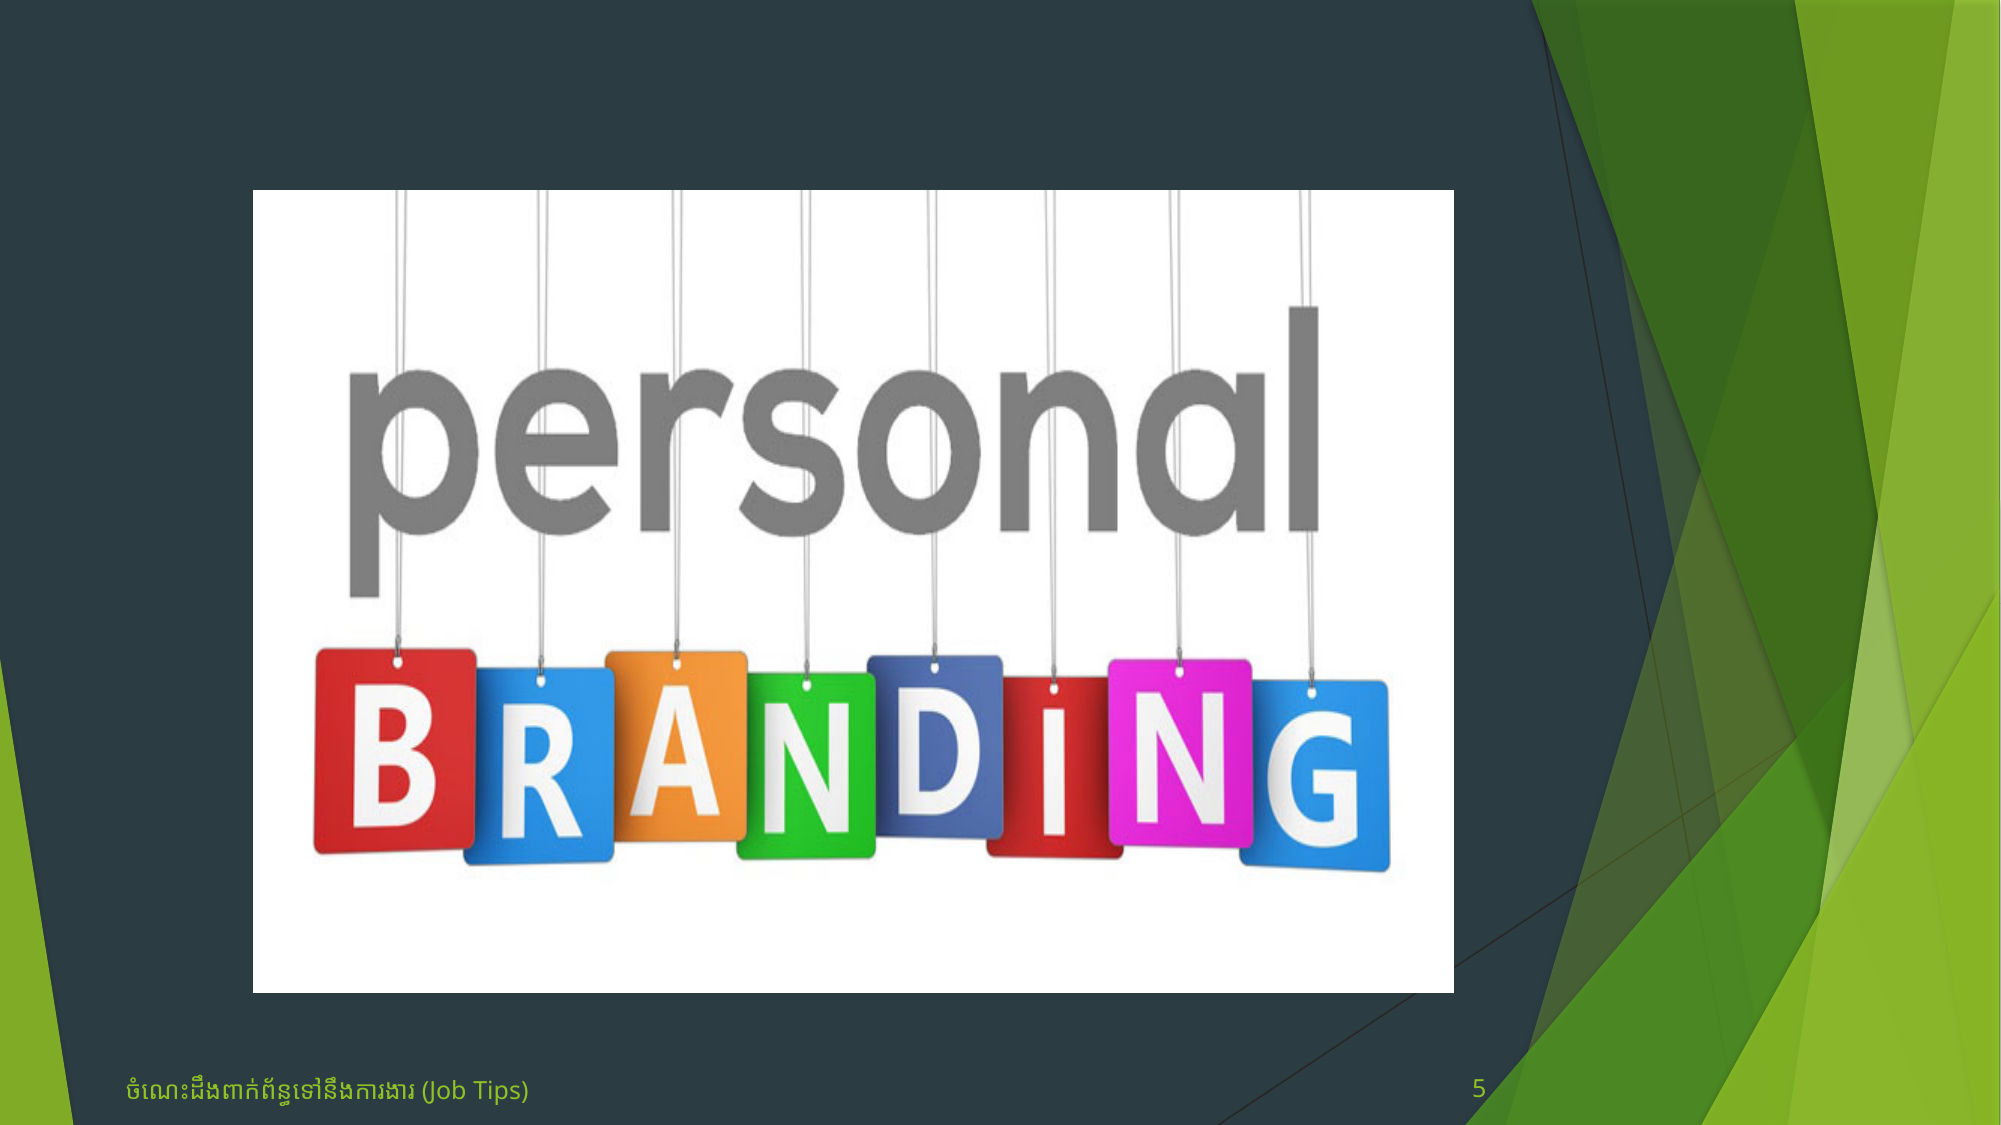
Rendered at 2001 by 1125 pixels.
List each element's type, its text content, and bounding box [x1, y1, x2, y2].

picture [252, 189, 1454, 994]
footer ចំណេះដឹងពាក់ព័ន្ធទៅនឹងការងារ (Job Tips) [111, 1059, 1145, 1120]
slide_number 5 [1409, 1059, 1502, 1120]
